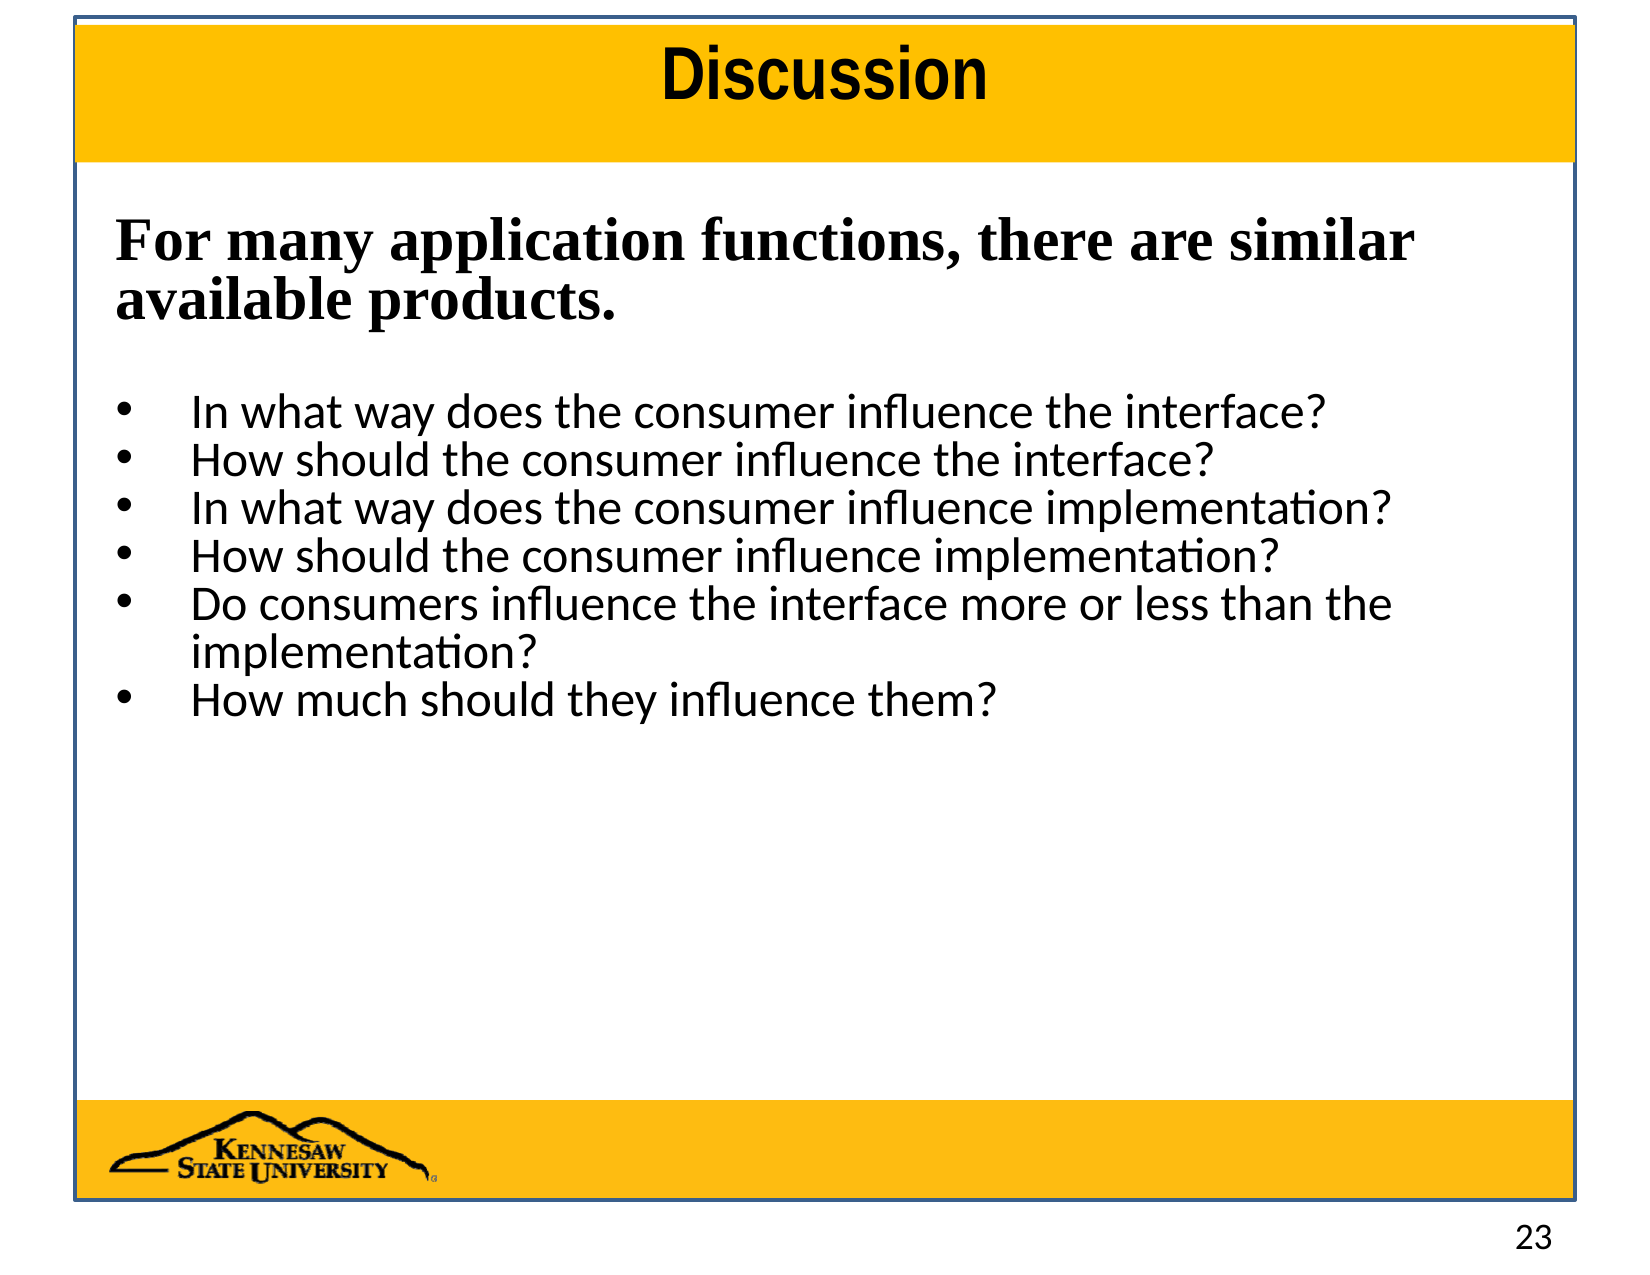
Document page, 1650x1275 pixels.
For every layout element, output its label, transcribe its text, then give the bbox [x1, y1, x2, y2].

picture [108, 1111, 437, 1184]
list For many application functions, there are similar available products. In what way does the consumer influence the interface? How should the consumer influence the interface? In what way does the consumer influence implementation? How should the consumer influence implementation? Do consumers influence the interface more or less than the implementation? How much should they influence them? [115, 212, 1575, 861]
title Discussion [75, 24, 1575, 163]
